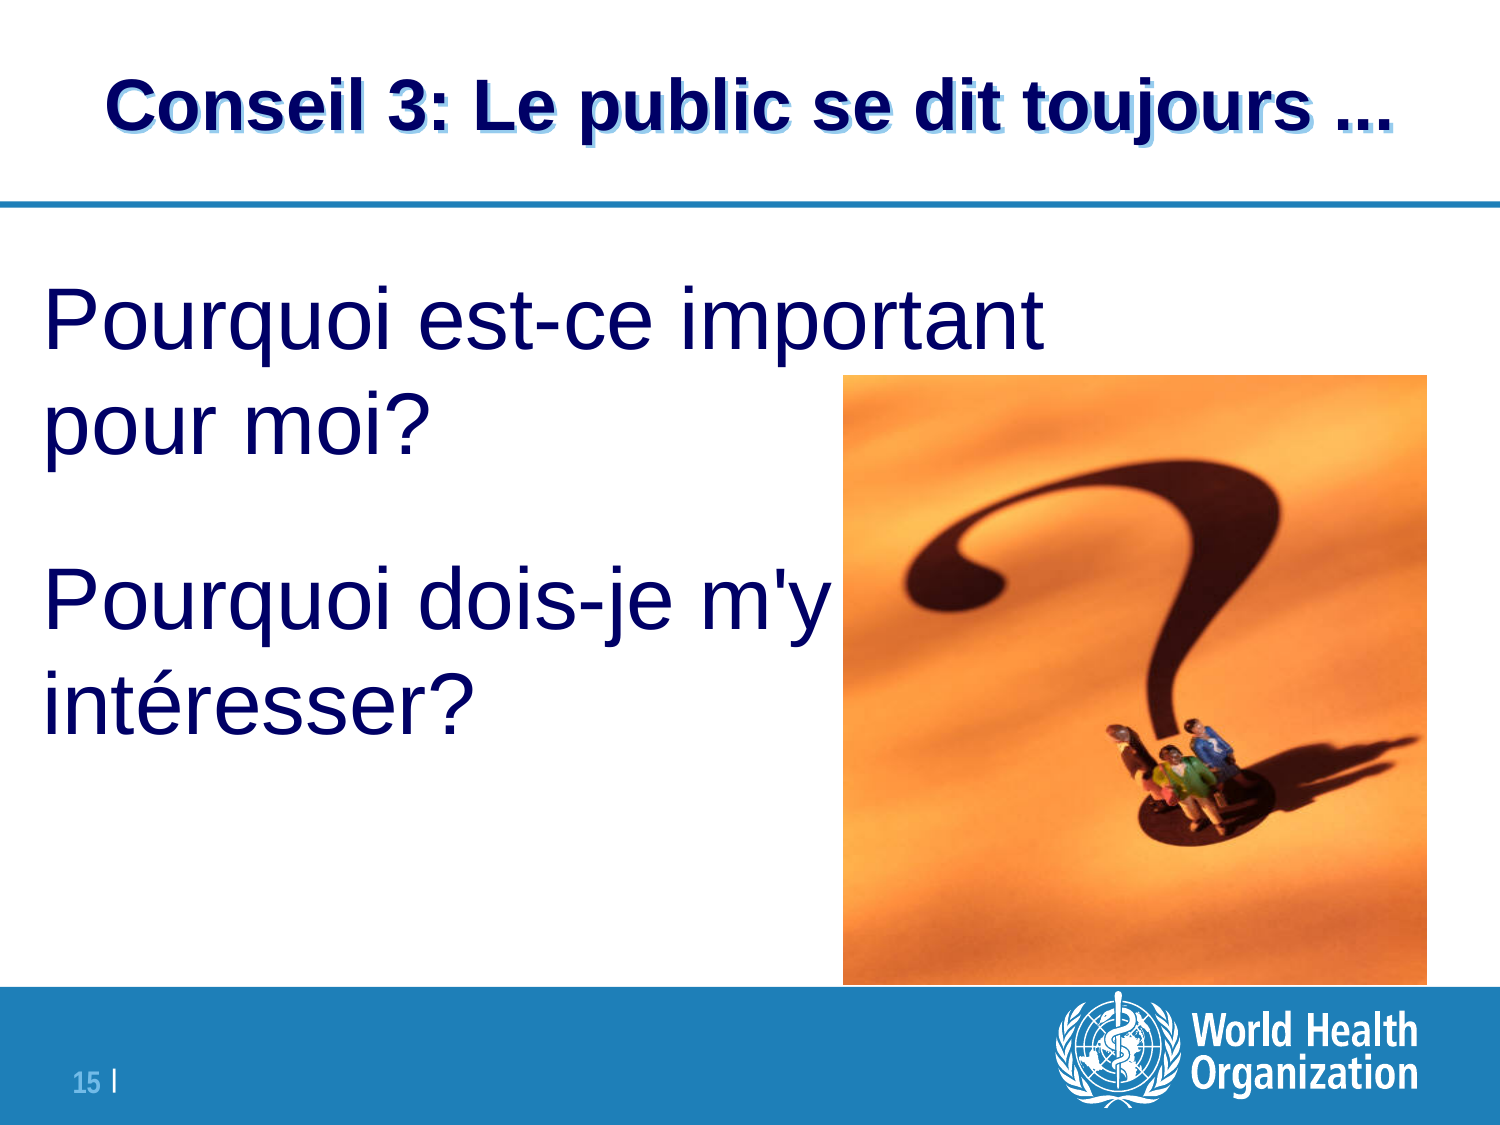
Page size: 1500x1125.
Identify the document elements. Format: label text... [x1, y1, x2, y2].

picture [843, 375, 1427, 986]
title Conseil 3: Le public se dit toujours ... [0, 0, 1500, 204]
text_box Pourquoi est-ce important pour moi? Pourquoi dois-je m'y intéresser? [29, 255, 1230, 759]
